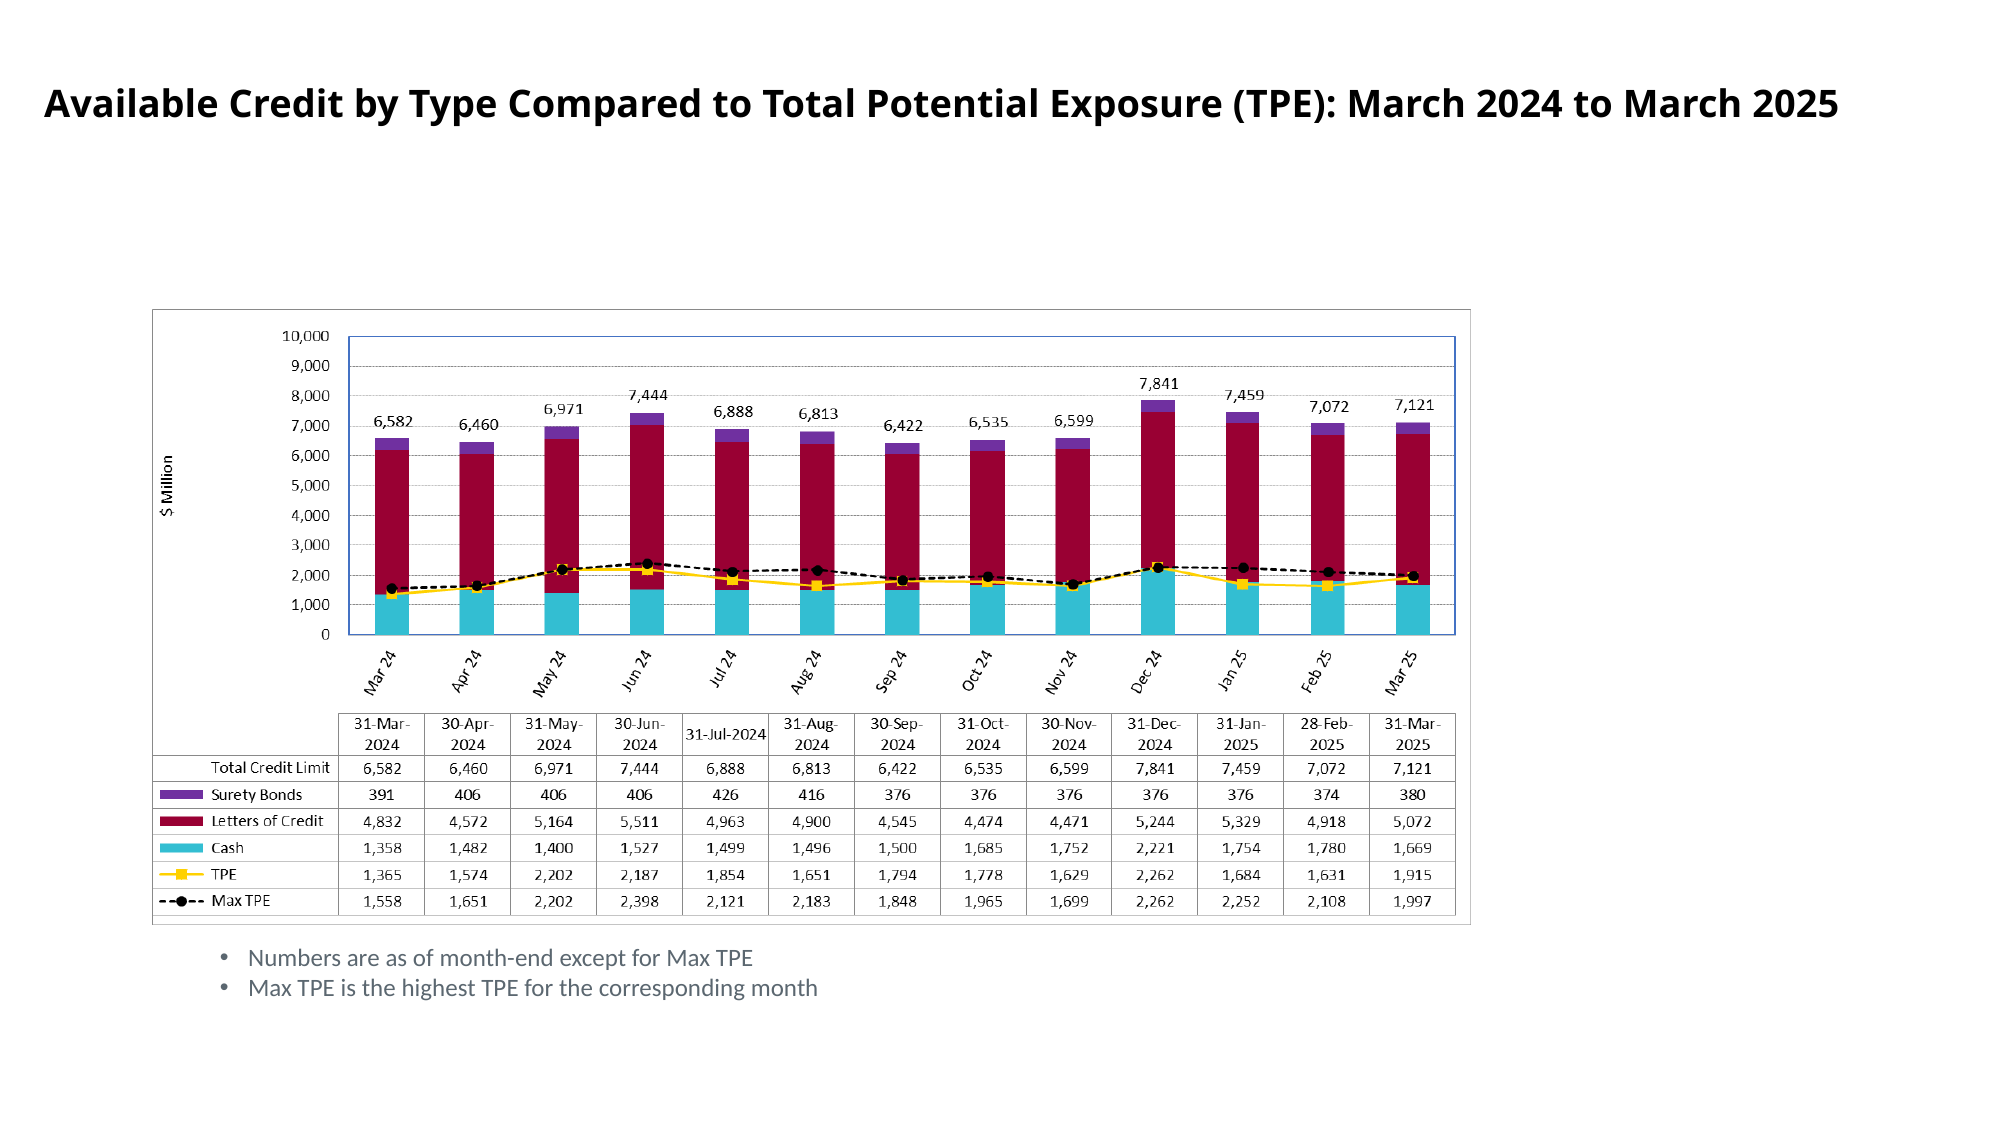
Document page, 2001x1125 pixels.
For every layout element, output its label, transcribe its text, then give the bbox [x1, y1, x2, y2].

text_box Numbers are as of month-end except for Max TPE Max TPE is the highest TPE for the corresponding month [205, 934, 1871, 1054]
picture [152, 309, 1471, 925]
title Available Credit by Type Compared to Total Potential Exposure (TPE): March 2024 to March 2025 [29, 59, 1955, 150]
